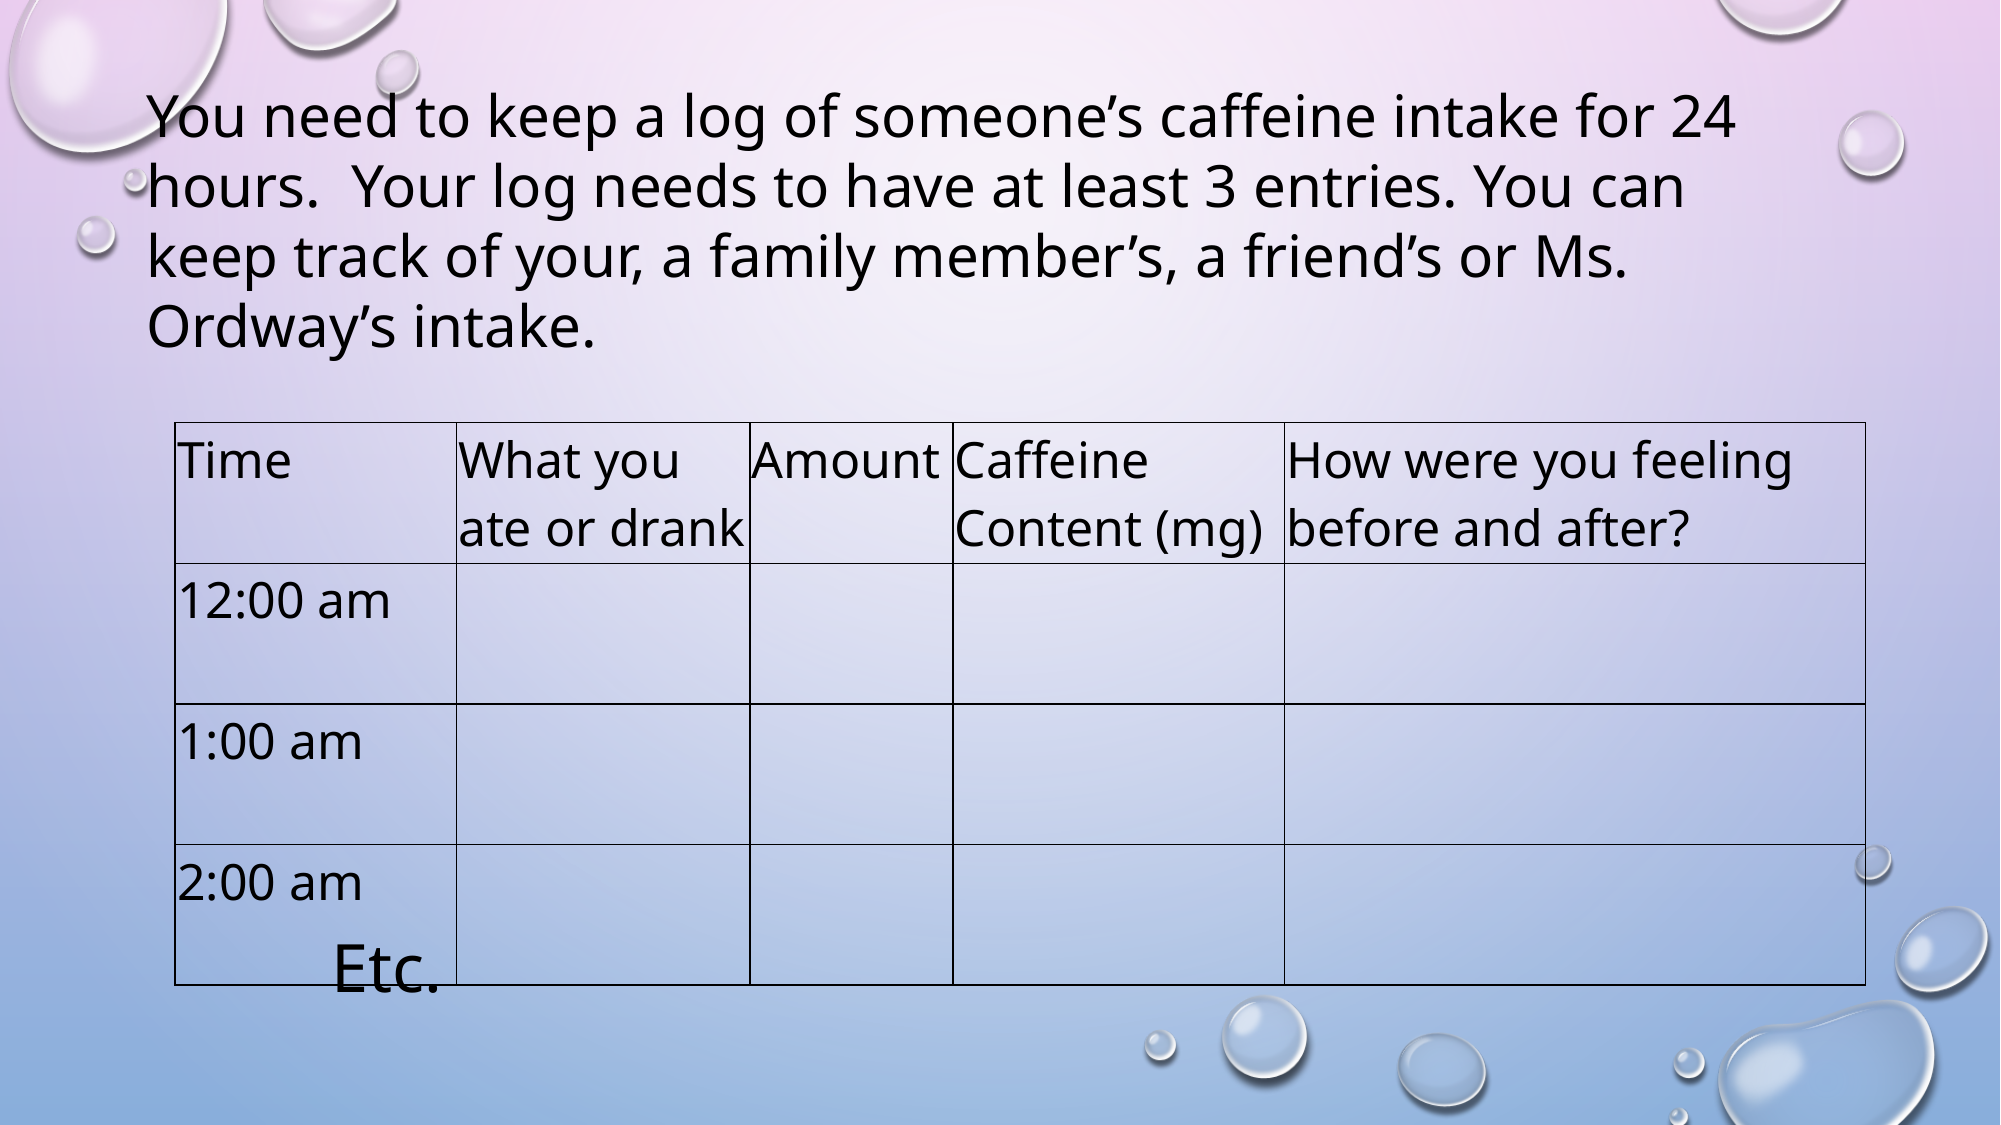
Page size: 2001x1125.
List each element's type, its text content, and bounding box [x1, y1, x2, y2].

picture [0, 0, 2000, 1125]
table_cell [1285, 564, 1865, 703]
table_cell [1285, 845, 1865, 984]
table_cell [954, 705, 1284, 844]
text_box You need to keep a log of someone’s caffeine intake for 24 hours. Your log needs to have at least 3 entries. You can keep track of your, a family member’s, a friend’s or Ms. Ordway’s intake. [131, 71, 1782, 457]
table_header What you ate or drank [457, 457, 749, 563]
table_cell [457, 705, 749, 844]
table_cell [751, 564, 952, 703]
table_cell 2:00 am [176, 845, 456, 984]
table_header Time [176, 457, 456, 563]
table_header Caffeine Content (mg) [954, 457, 1284, 563]
table_cell [457, 564, 749, 703]
table_cell [751, 705, 952, 844]
table_header Amount [751, 457, 952, 563]
table_cell [954, 564, 1284, 703]
table_cell 12:00 am [176, 564, 456, 703]
table_cell [954, 845, 1284, 984]
text_box Etc. [316, 918, 468, 1014]
table_cell [1285, 705, 1865, 844]
table_cell [751, 845, 952, 984]
table_header How were you feeling before and after? [1285, 423, 1865, 563]
table_cell [457, 845, 749, 984]
table_cell 1:00 am [176, 705, 456, 844]
